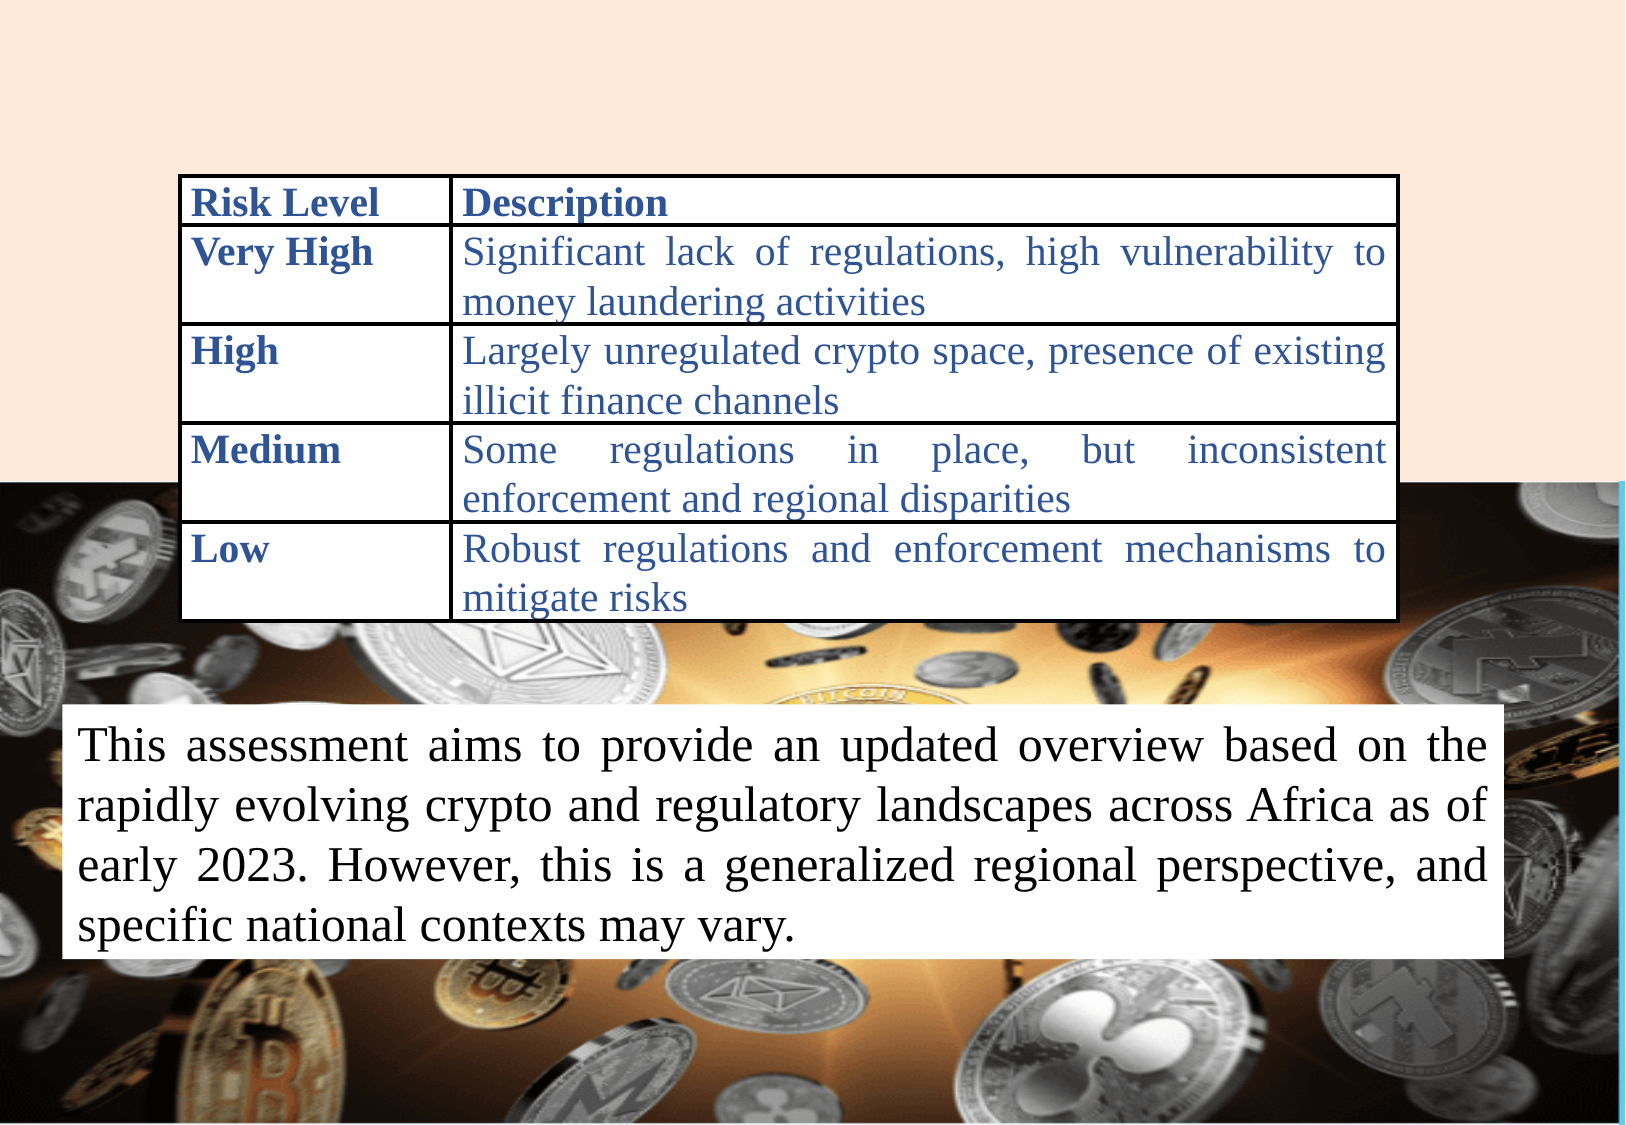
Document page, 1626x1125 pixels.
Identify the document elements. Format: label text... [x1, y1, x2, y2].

table_cell Medium [182, 425, 449, 480]
table_cell Some regulations in place, but inconsistent enforcement and regional disparities [453, 425, 1396, 480]
table_header Risk Level [182, 178, 449, 223]
table_cell High [182, 326, 449, 421]
table_cell Largely unregulated crypto space, presence of existing illicit finance channels [453, 326, 1396, 421]
picture [0, 480, 1625, 1125]
table_cell Significant lack of regulations, high vulnerability to money laundering activities [453, 227, 1396, 322]
table_cell Very High [182, 227, 449, 322]
table_header Description [453, 178, 1396, 223]
